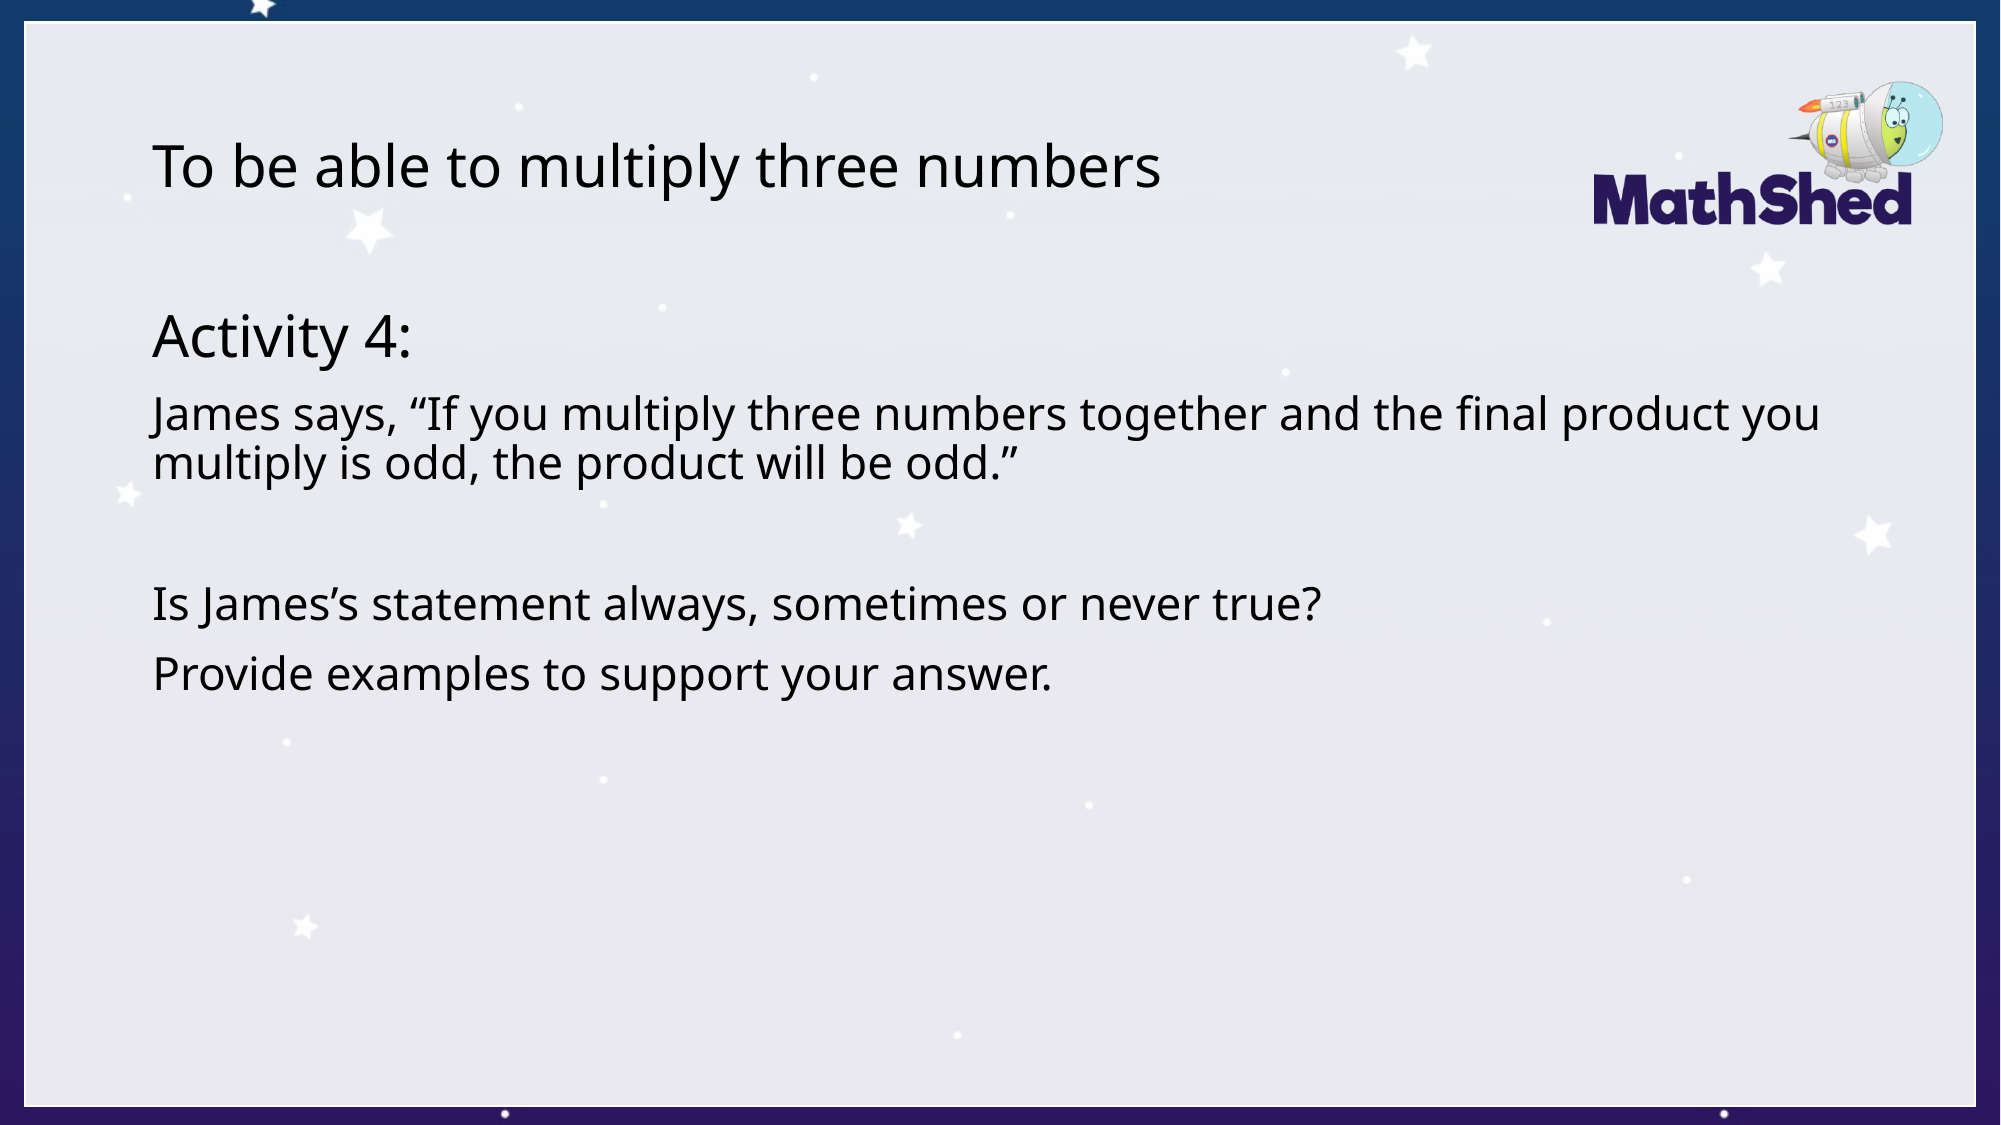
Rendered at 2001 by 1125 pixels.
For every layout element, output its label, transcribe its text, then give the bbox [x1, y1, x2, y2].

list Activity 4: James says, “If you multiply three numbers together and the final product you multiply is odd, the product will be odd.” Is James’s statement always, sometimes or never true? Provide examples to support your answer. [137, 299, 1863, 1014]
title To be able to multiply three numbers [137, 59, 1578, 278]
picture [0, 0, 2001, 1125]
